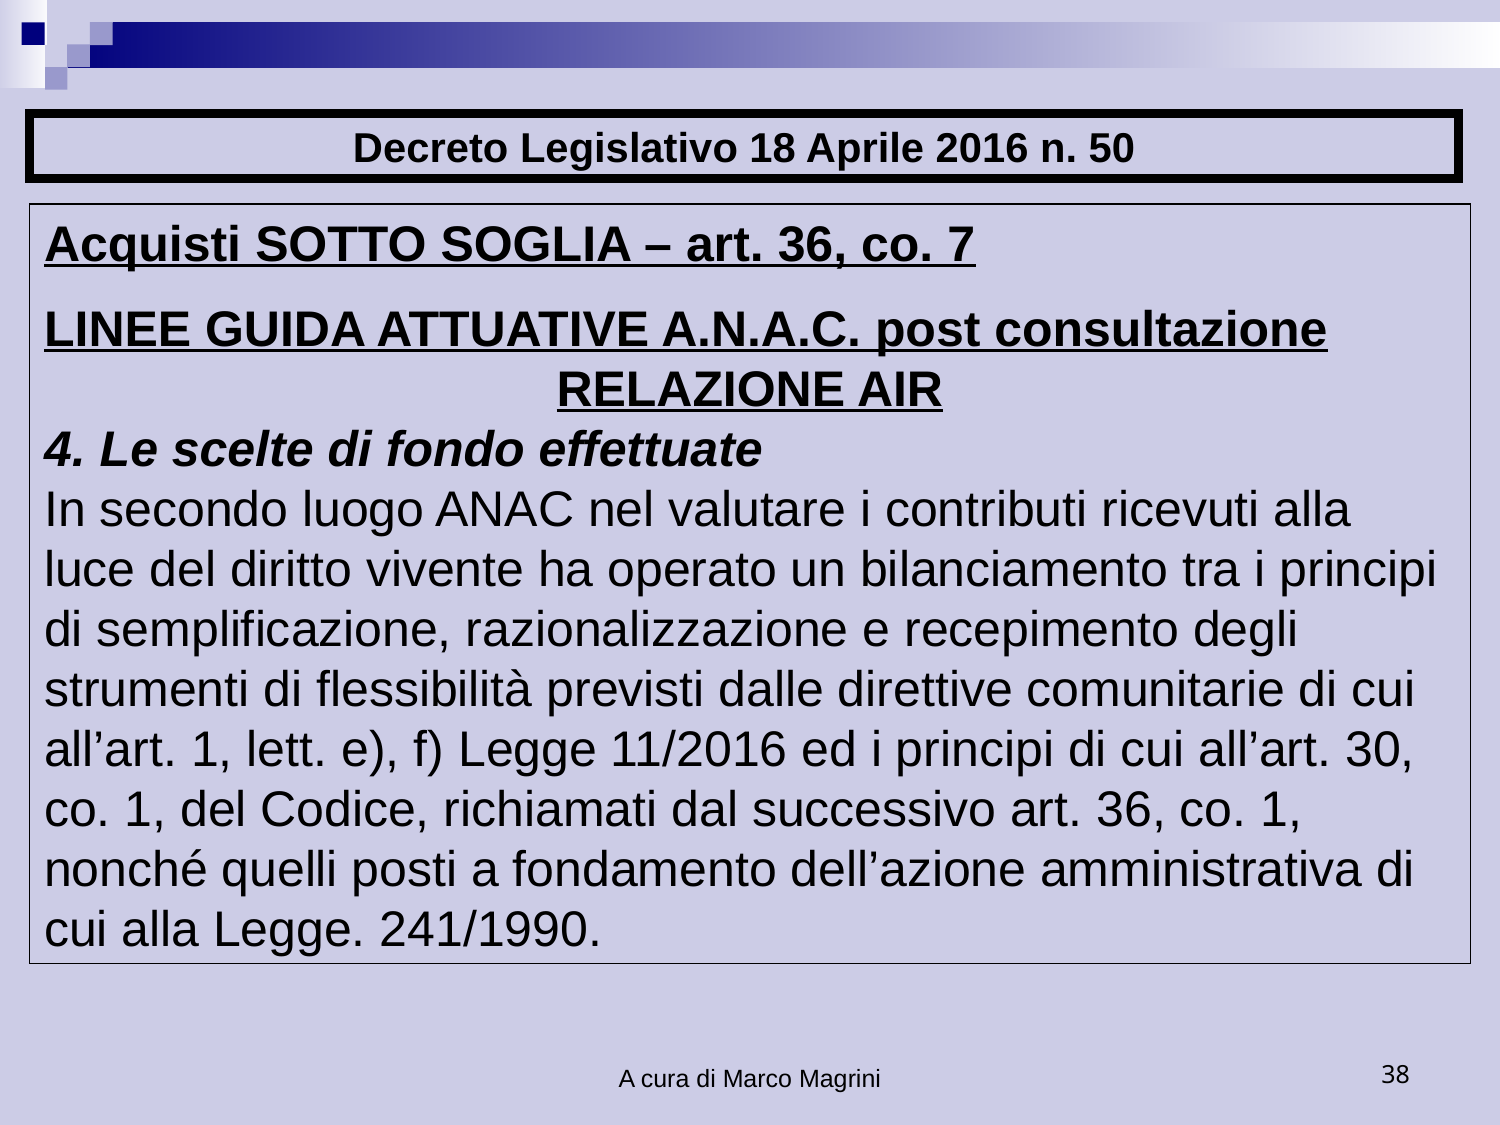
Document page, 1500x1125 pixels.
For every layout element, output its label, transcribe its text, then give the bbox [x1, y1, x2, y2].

text_box Decreto Legislativo 18 Aprile 2016 n. 50 [29, 113, 1459, 179]
footer A cura di Marco Magrini [512, 1025, 988, 1100]
slide_number 38 [1074, 1025, 1425, 1100]
text_box Acquisti SOTTO SOGLIA – art. 36, co. 7 LINEE GUIDA ATTUATIVE A.N.A.C. post consultazione RELAZIONE AIR 4. Le scelte di fondo effettuate In secondo luogo ANAC nel valutare i contributi ricevuti alla luce del diritto vivente ha operato un bilanciamento tra i principi di semplificazione, razionalizzazione e recepimento degli strumenti di flessibilità previsti dalle direttive comunitarie di cui all’art. 1, lett. e), f) Legge 11/2016 ed i principi di cui all’art. 30, co. 1, del Codice, richiamati dal successivo art. 36, co. 1, nonché quelli posti a fondamento dell’azione amministrativa di cui alla Legge. 241/1990. [29, 203, 1471, 964]
